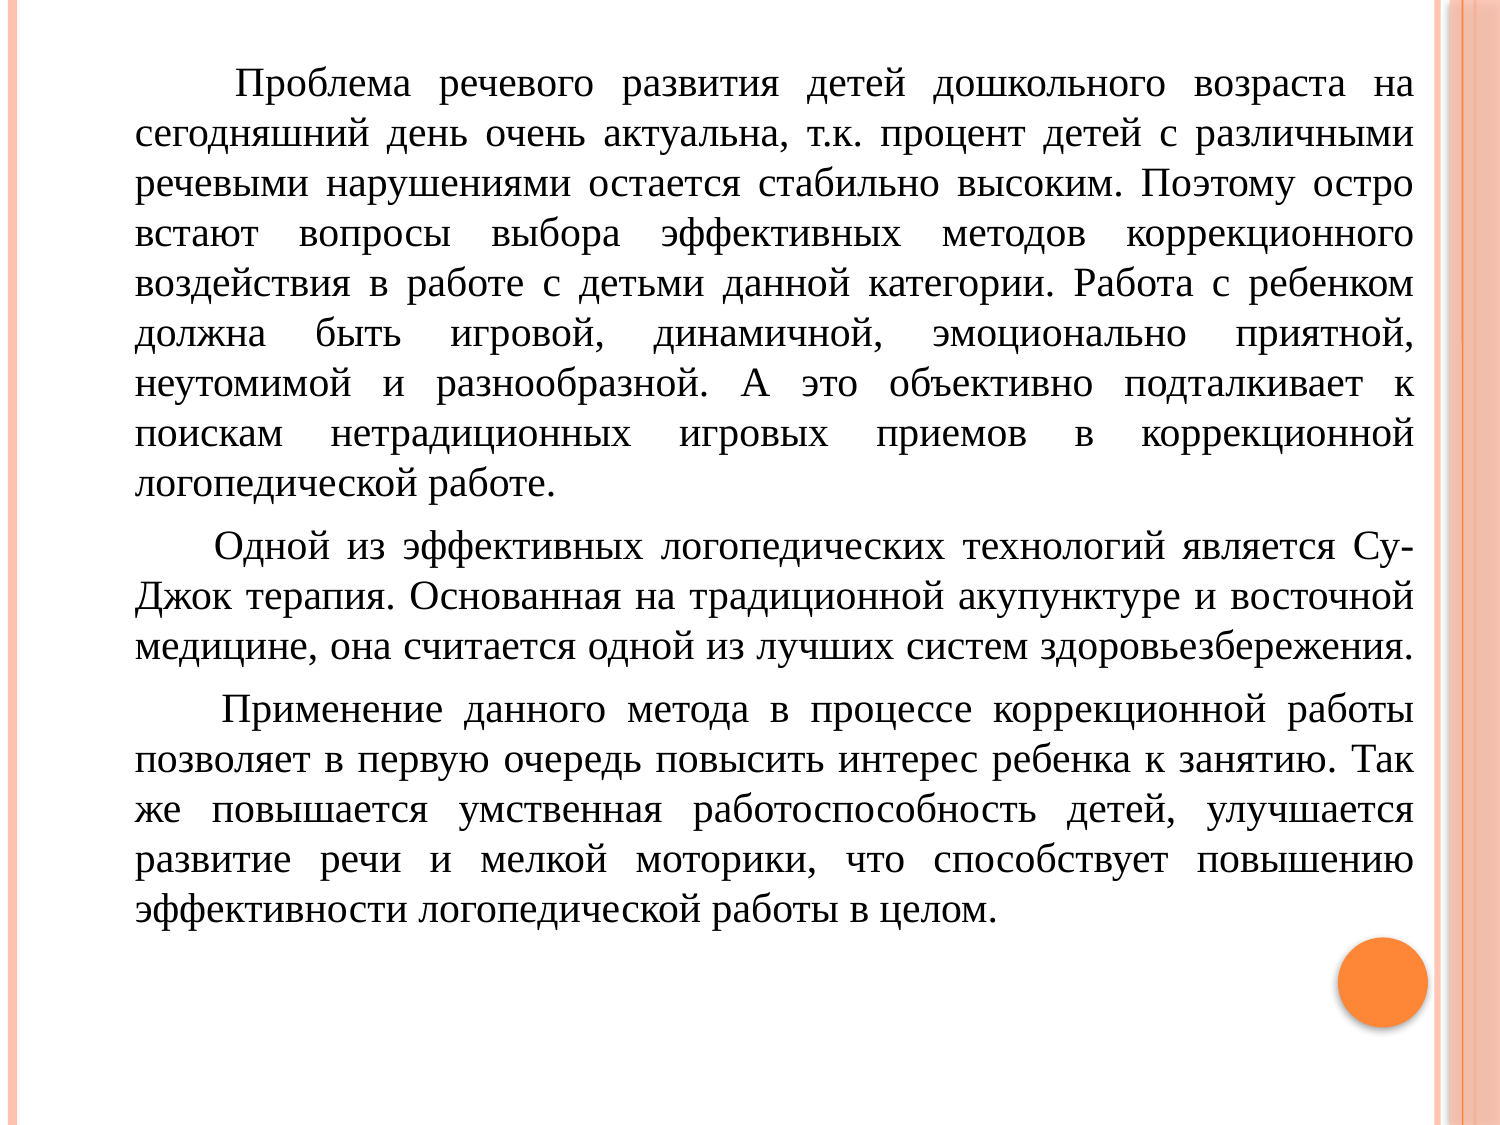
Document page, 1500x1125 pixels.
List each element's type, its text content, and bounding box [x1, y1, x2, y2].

list Проблема речевого развития детей дошкольного возраста на сегодняшний день очень актуальна, т.к. процент детей с различными речевыми нарушениями остается стабильно высоким. Поэтому остро встают вопросы выбора эффективных методов коррекционного воздействия в работе с детьми данной категории. Работа с ребенком должна быть игровой, динамичной, эмоционально приятной, неутомимой и разнообразной. А это объективно подталкивает к поискам нетрадиционных игровых приемов в коррекционной логопедической работе. Одной из эффективных логопедических технологий является Су-Джок терапия. Основанная на традиционной акупунктуре и восточной медицине, она считается одной из лучших систем здоровьезбережения. Применение данного метода в процессе коррекционной работы позволяет в первую очередь повысить интерес ребенка к занятию. Так же повышается умственная работоспособность детей, улучшается развитие речи и мелкой моторики, что способствует повышению эффективности логопедической работы в целом. [75, 46, 1430, 1043]
